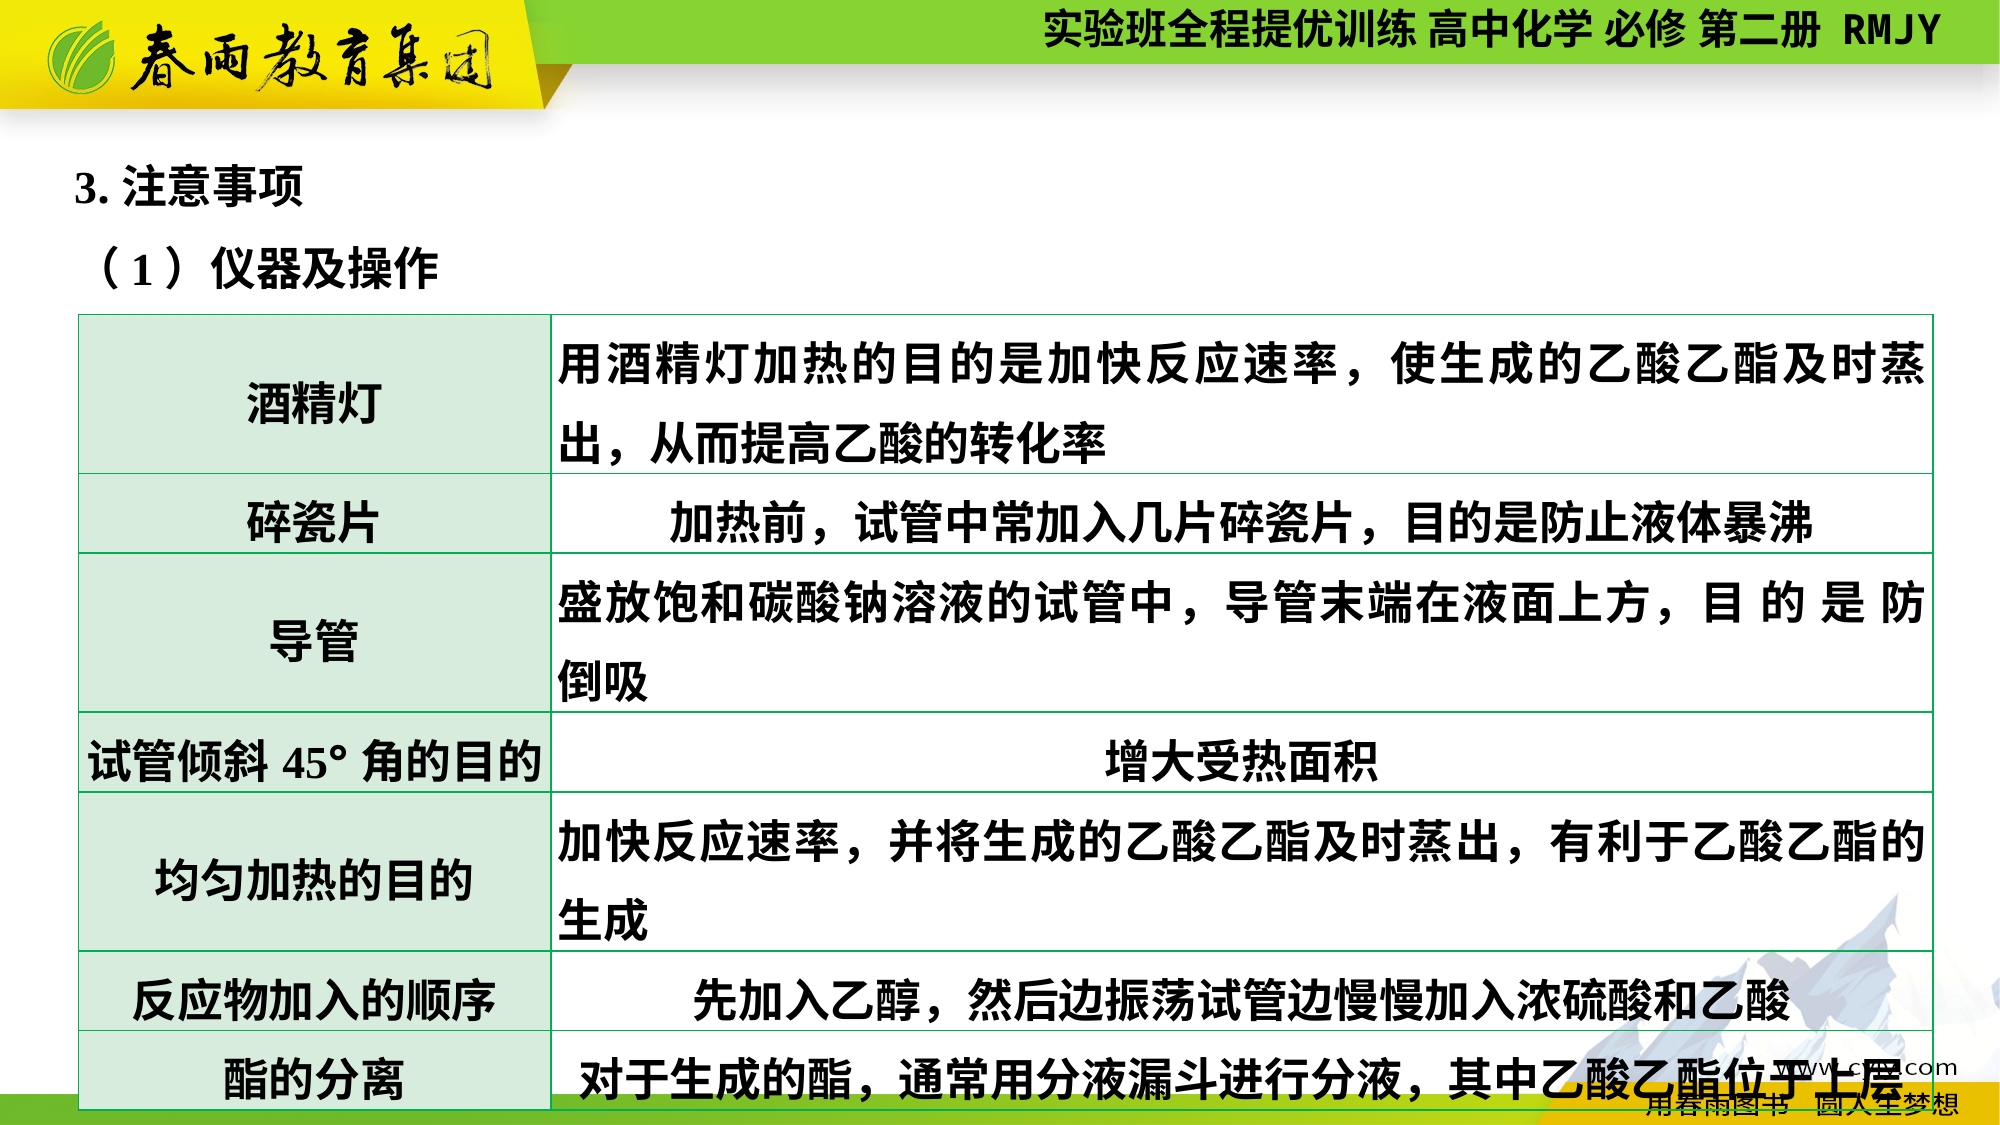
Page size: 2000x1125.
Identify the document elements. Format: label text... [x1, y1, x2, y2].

table_header 酒精灯 [79, 315, 550, 473]
table_cell 均匀加热的目的 [79, 793, 550, 950]
table_cell 对于生成的酯，通常用分液漏斗进行分液，其中乙酸乙酯位于上层 [552, 1031, 1932, 1109]
table_cell 加快反应速率，并将生成的乙酸乙酯及时蒸出，有利于乙酸乙酯的生成 [552, 793, 1932, 950]
table_cell 反应物加入的顺序 [79, 952, 550, 1030]
picture [0, 0, 2000, 1125]
table_cell 试管倾斜45°角的目的 [79, 713, 550, 791]
table_cell 盛放饱和碳酸钠溶液的试管中，导管末端在液面上方，目 的 是 防 倒吸 [552, 554, 1932, 711]
table_cell 酯的分离 [79, 1031, 550, 1109]
table_cell 增大受热面积 [552, 713, 1932, 791]
table_cell 碎瓷片 [79, 474, 550, 552]
table_cell 导管 [79, 554, 550, 711]
table_header 用酒精灯加热的目的是加快反应速率，使生成的乙酸乙酯及时蒸出，从而提高乙酸的转化率 [552, 315, 1932, 473]
table_cell 加热前，试管中常加入几片碎瓷片，目的是防止液体暴沸 [552, 474, 1932, 552]
table_cell 先加入乙醇，然后边振荡试管边慢慢加入浓硫酸和乙酸 [552, 952, 1932, 1030]
list 3.注意事项 （1）仪器及操作 [59, 122, 1944, 294]
